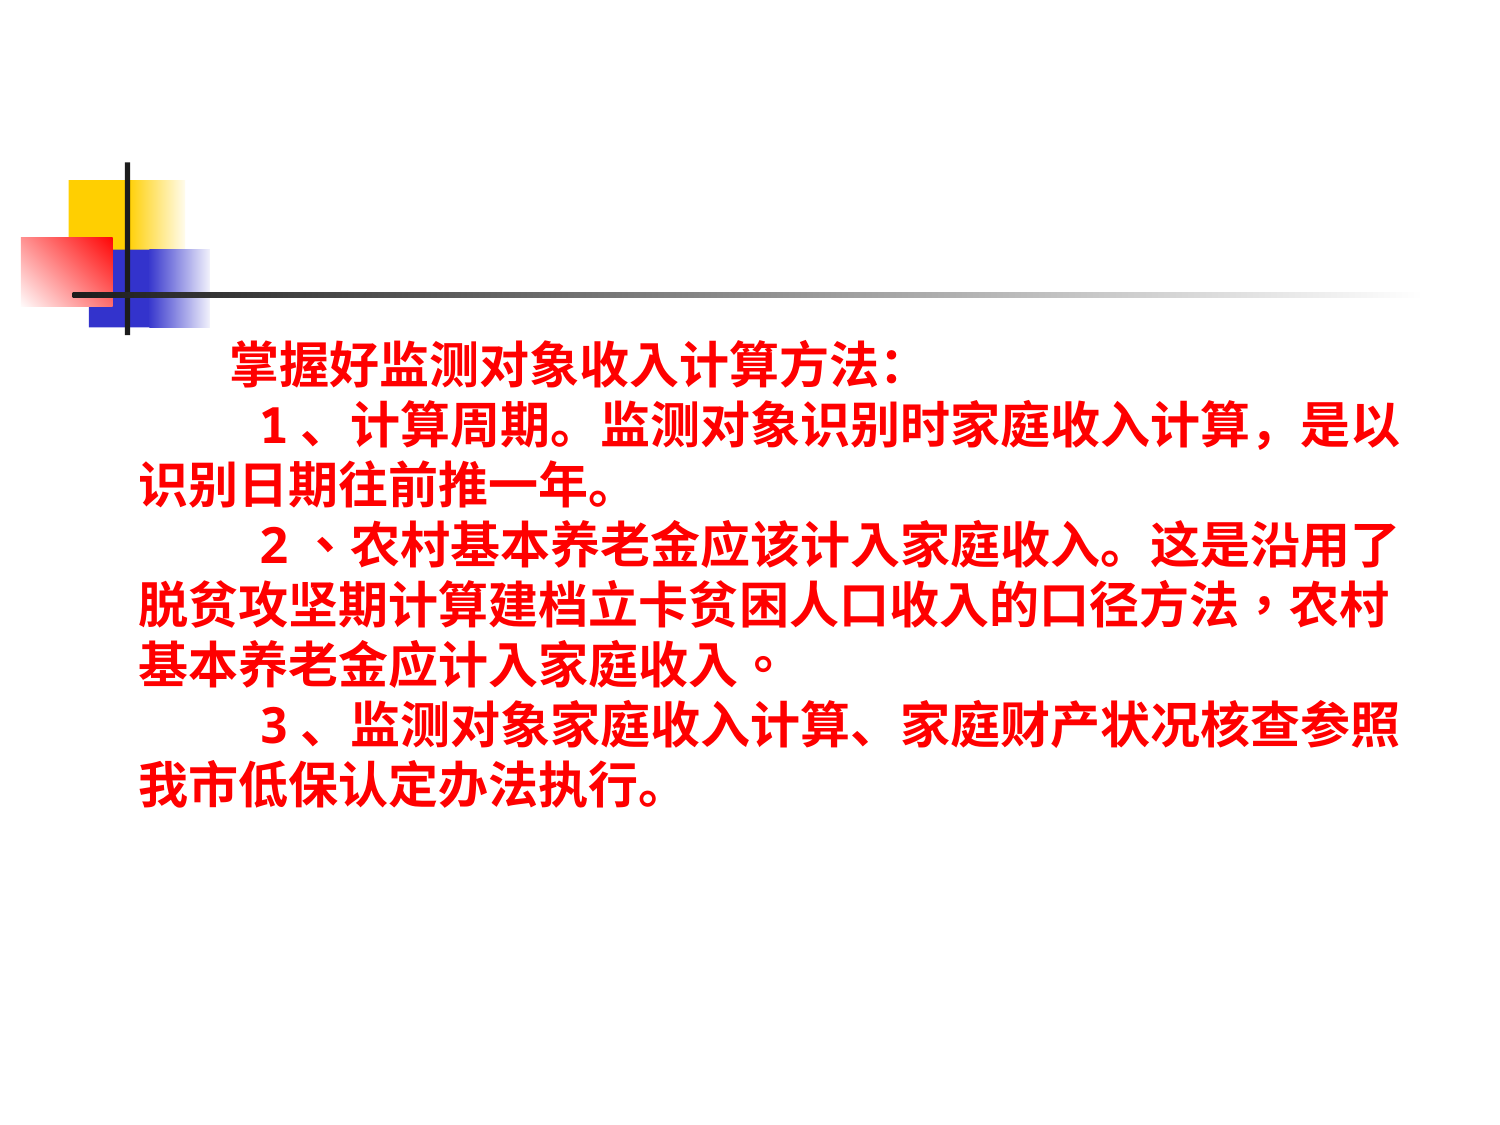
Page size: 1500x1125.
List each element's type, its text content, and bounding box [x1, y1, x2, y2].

text_box 掌握好监测对象收入计算方法： 1、计算周期。监测对象识别时家庭收入计算，是以识别日期往前推一年。 2、农村基本养老金应该计入家庭收入。这是沿用了脱贫攻坚期计算建档立卡贫困人口收入的口径方法，农村基本养老金应计入家庭收入。 3、监测对象家庭收入计算、家庭财产状况核查参照我市低保认定办法执行。 [123, 326, 1424, 821]
